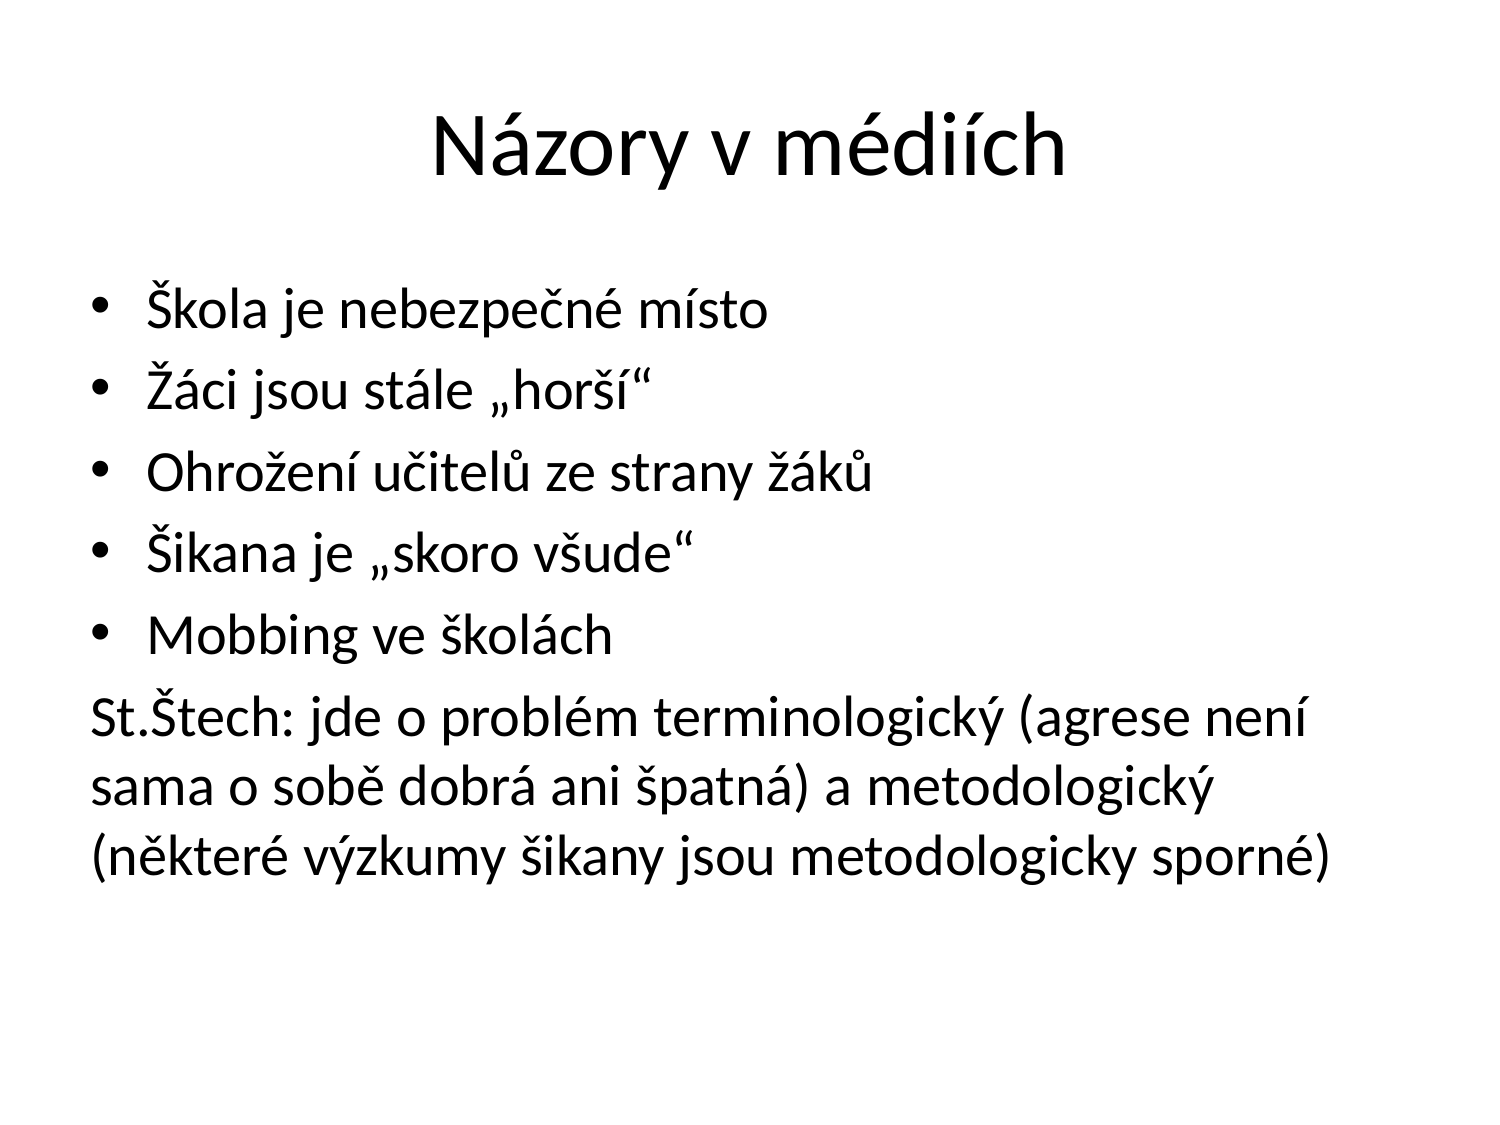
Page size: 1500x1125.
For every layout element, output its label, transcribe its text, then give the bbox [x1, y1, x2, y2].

title Názory v médiích [75, 45, 1425, 233]
list Škola je nebezpečné místo Žáci jsou stále „horší“ Ohrožení učitelů ze strany žáků Šikana je „skoro všude“ Mobbing ve školách St.Štech: jde o problém terminologický (agrese není sama o sobě dobrá ani špatná) a metodologický (některé výzkumy šikany jsou metodologicky sporné) [75, 262, 1425, 1005]
